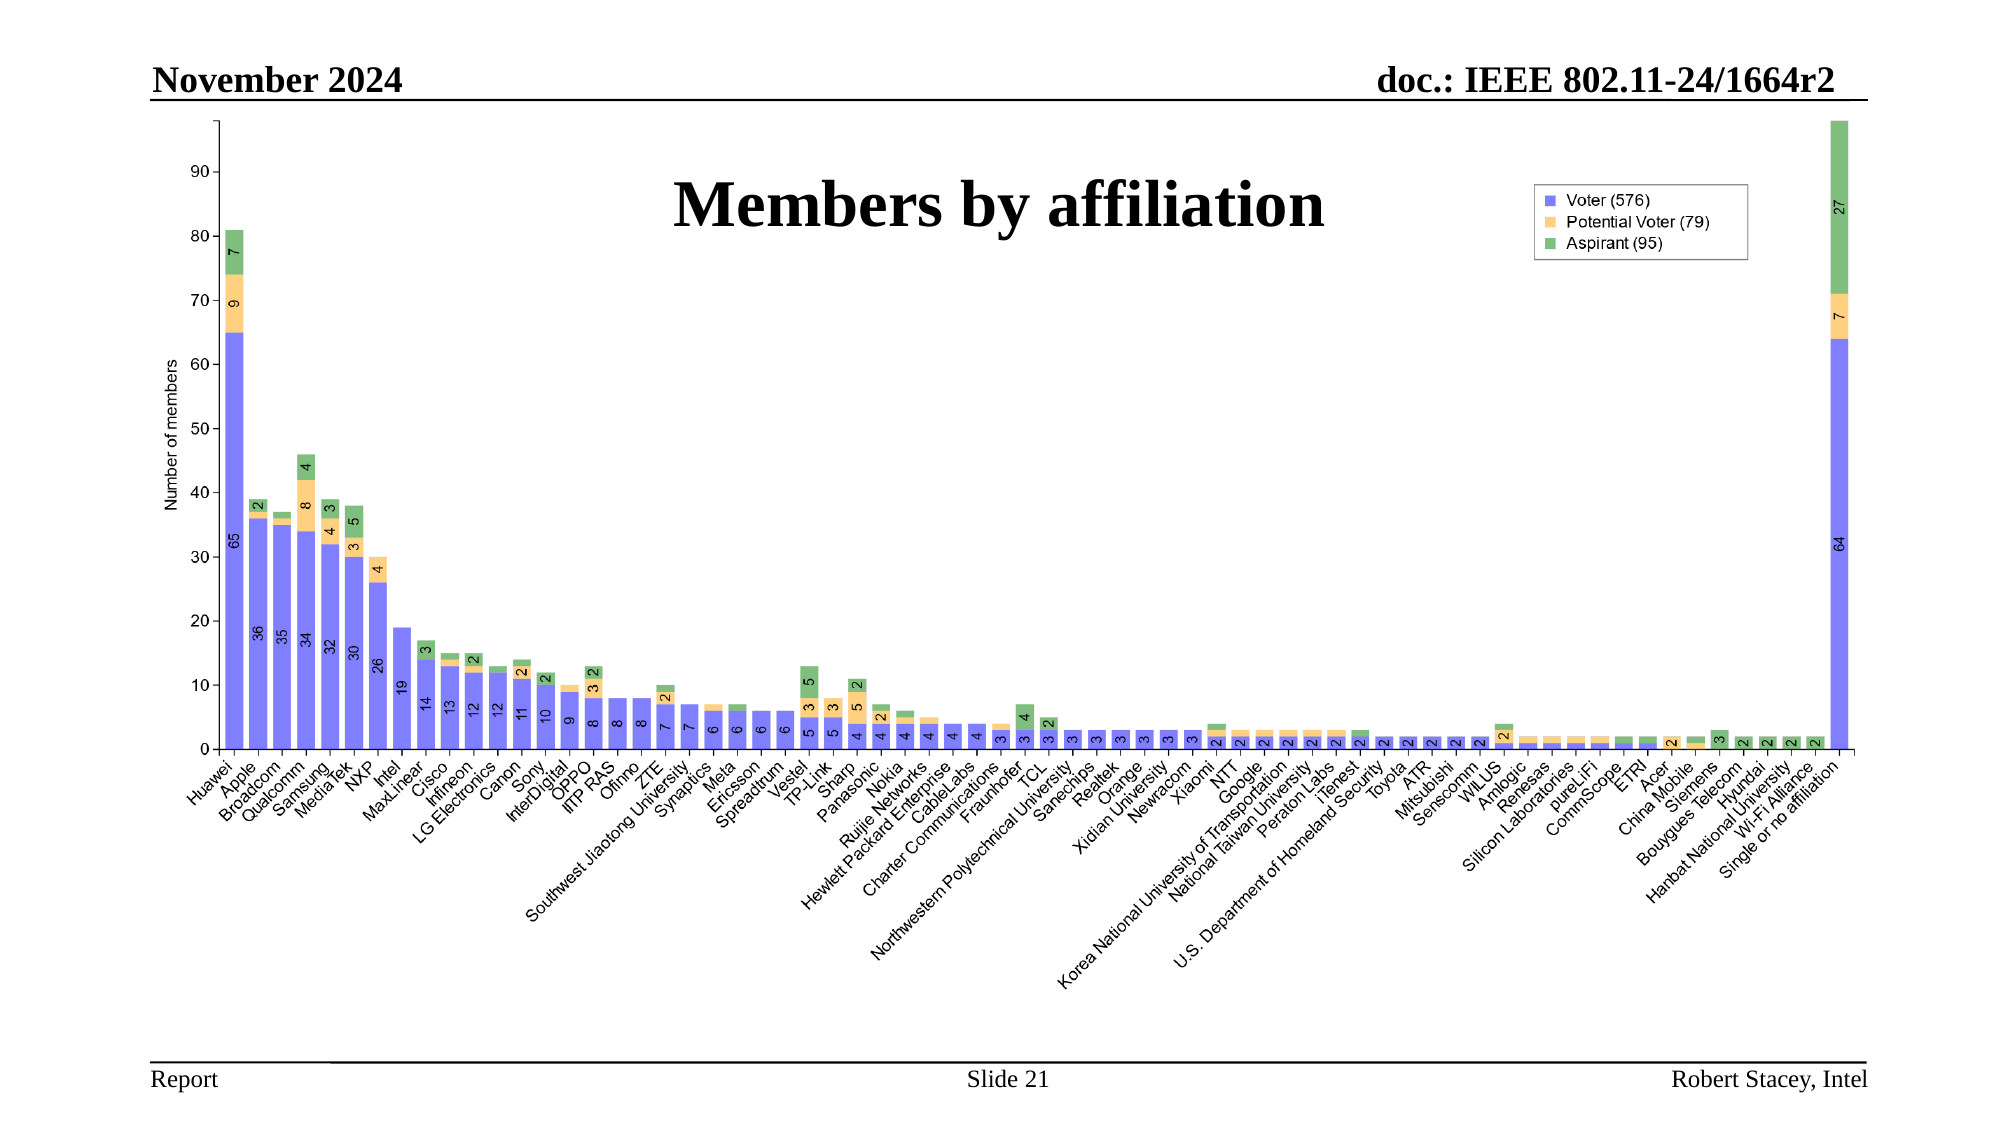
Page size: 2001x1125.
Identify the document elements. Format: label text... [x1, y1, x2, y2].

footer Robert Stacey, Intel [1512, 1070, 1869, 1093]
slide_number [152, 54, 406, 98]
slide_number Slide 21 [964, 1070, 1053, 1093]
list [124, 99, 1876, 1061]
